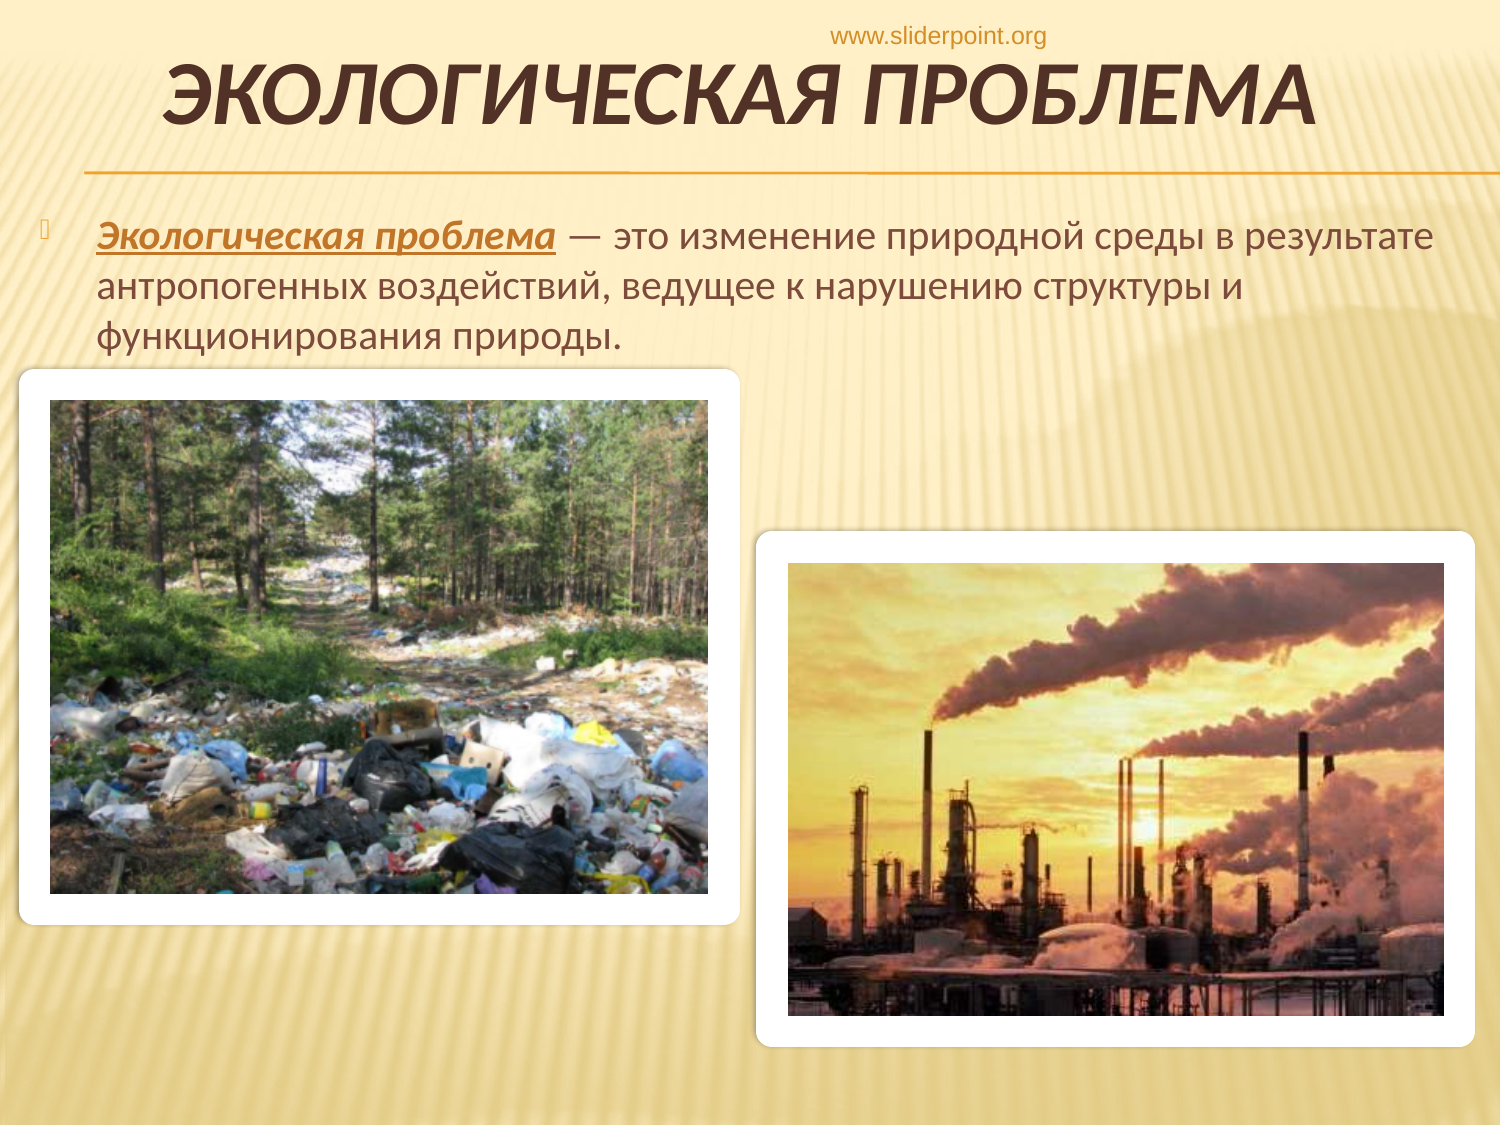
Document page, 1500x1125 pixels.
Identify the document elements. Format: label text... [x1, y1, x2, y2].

title Экологическая проблема [0, 0, 1500, 175]
picture [787, 562, 1445, 1016]
picture [49, 399, 709, 895]
footer www.sliderpoint.org [587, 12, 1063, 60]
list Экологическая проблема — это изменение природной среды в результате антропогенных воздействий, ведущее к нарушению структуры и функционирования природы. [24, 199, 1451, 426]
